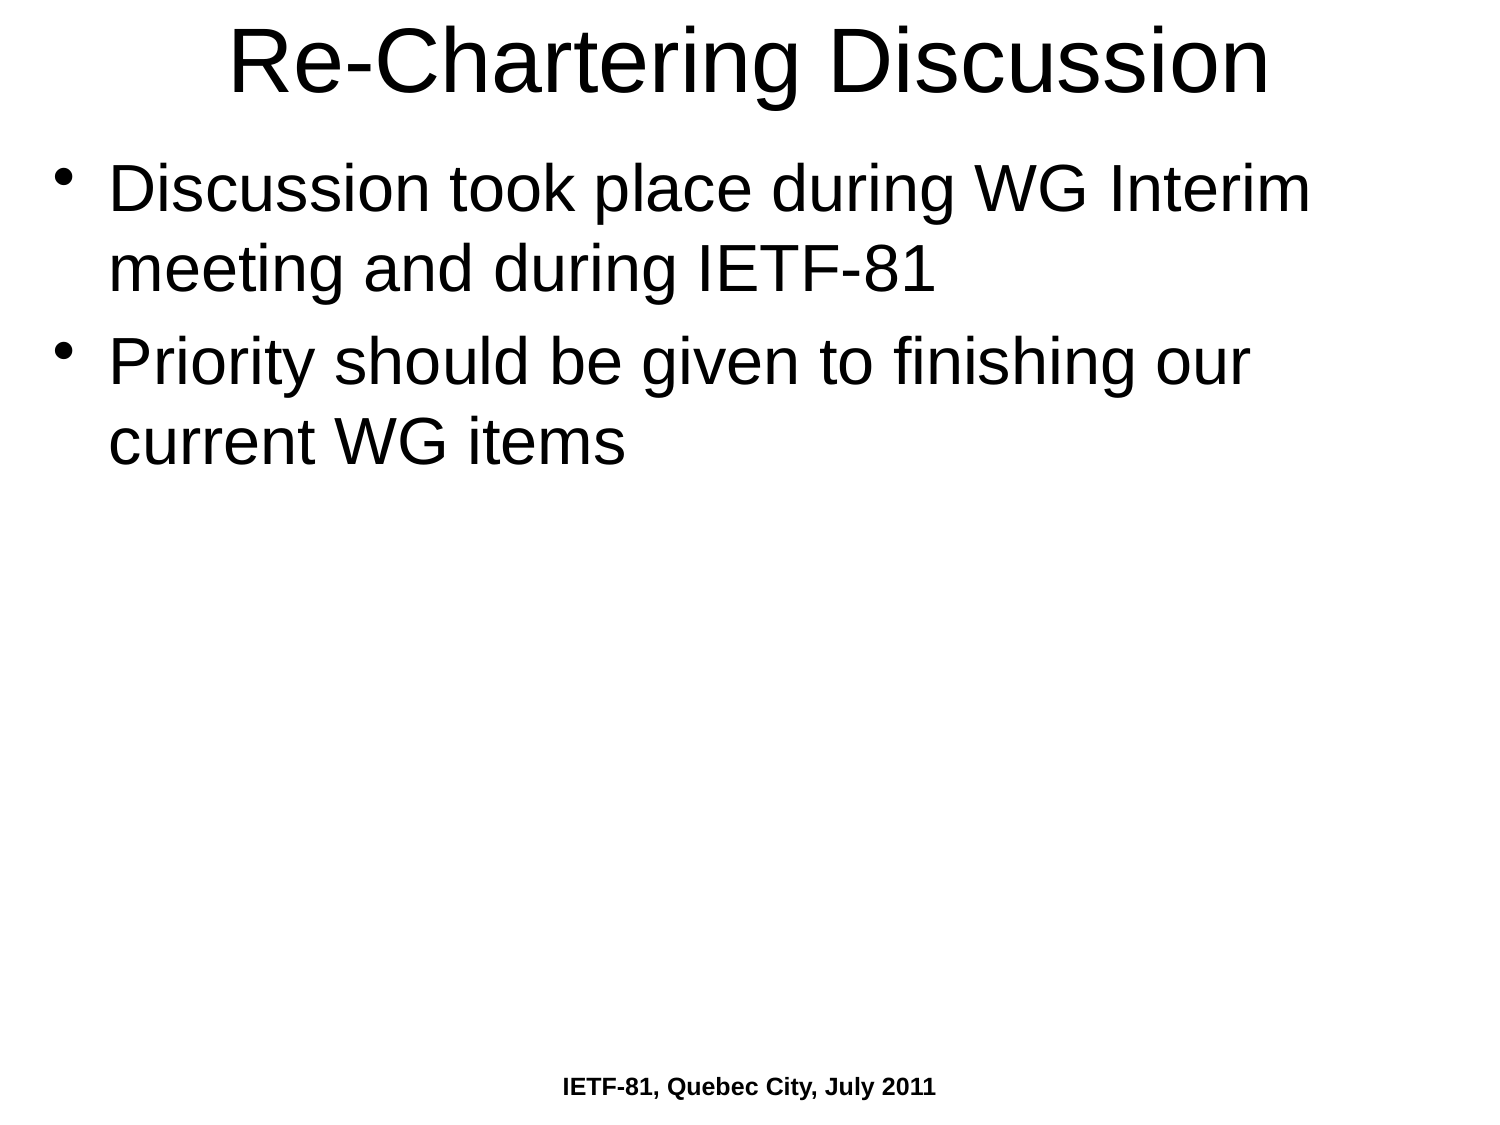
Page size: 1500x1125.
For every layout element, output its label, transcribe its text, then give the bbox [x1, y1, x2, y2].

title Re-Chartering Discussion [74, 0, 1426, 137]
list Discussion took place during WG Interim meeting and during IETF-81 Priority should be given to finishing our current WG items [37, 137, 1463, 1026]
footer IETF-81, Quebec City, July 2011 [424, 1062, 1075, 1125]
